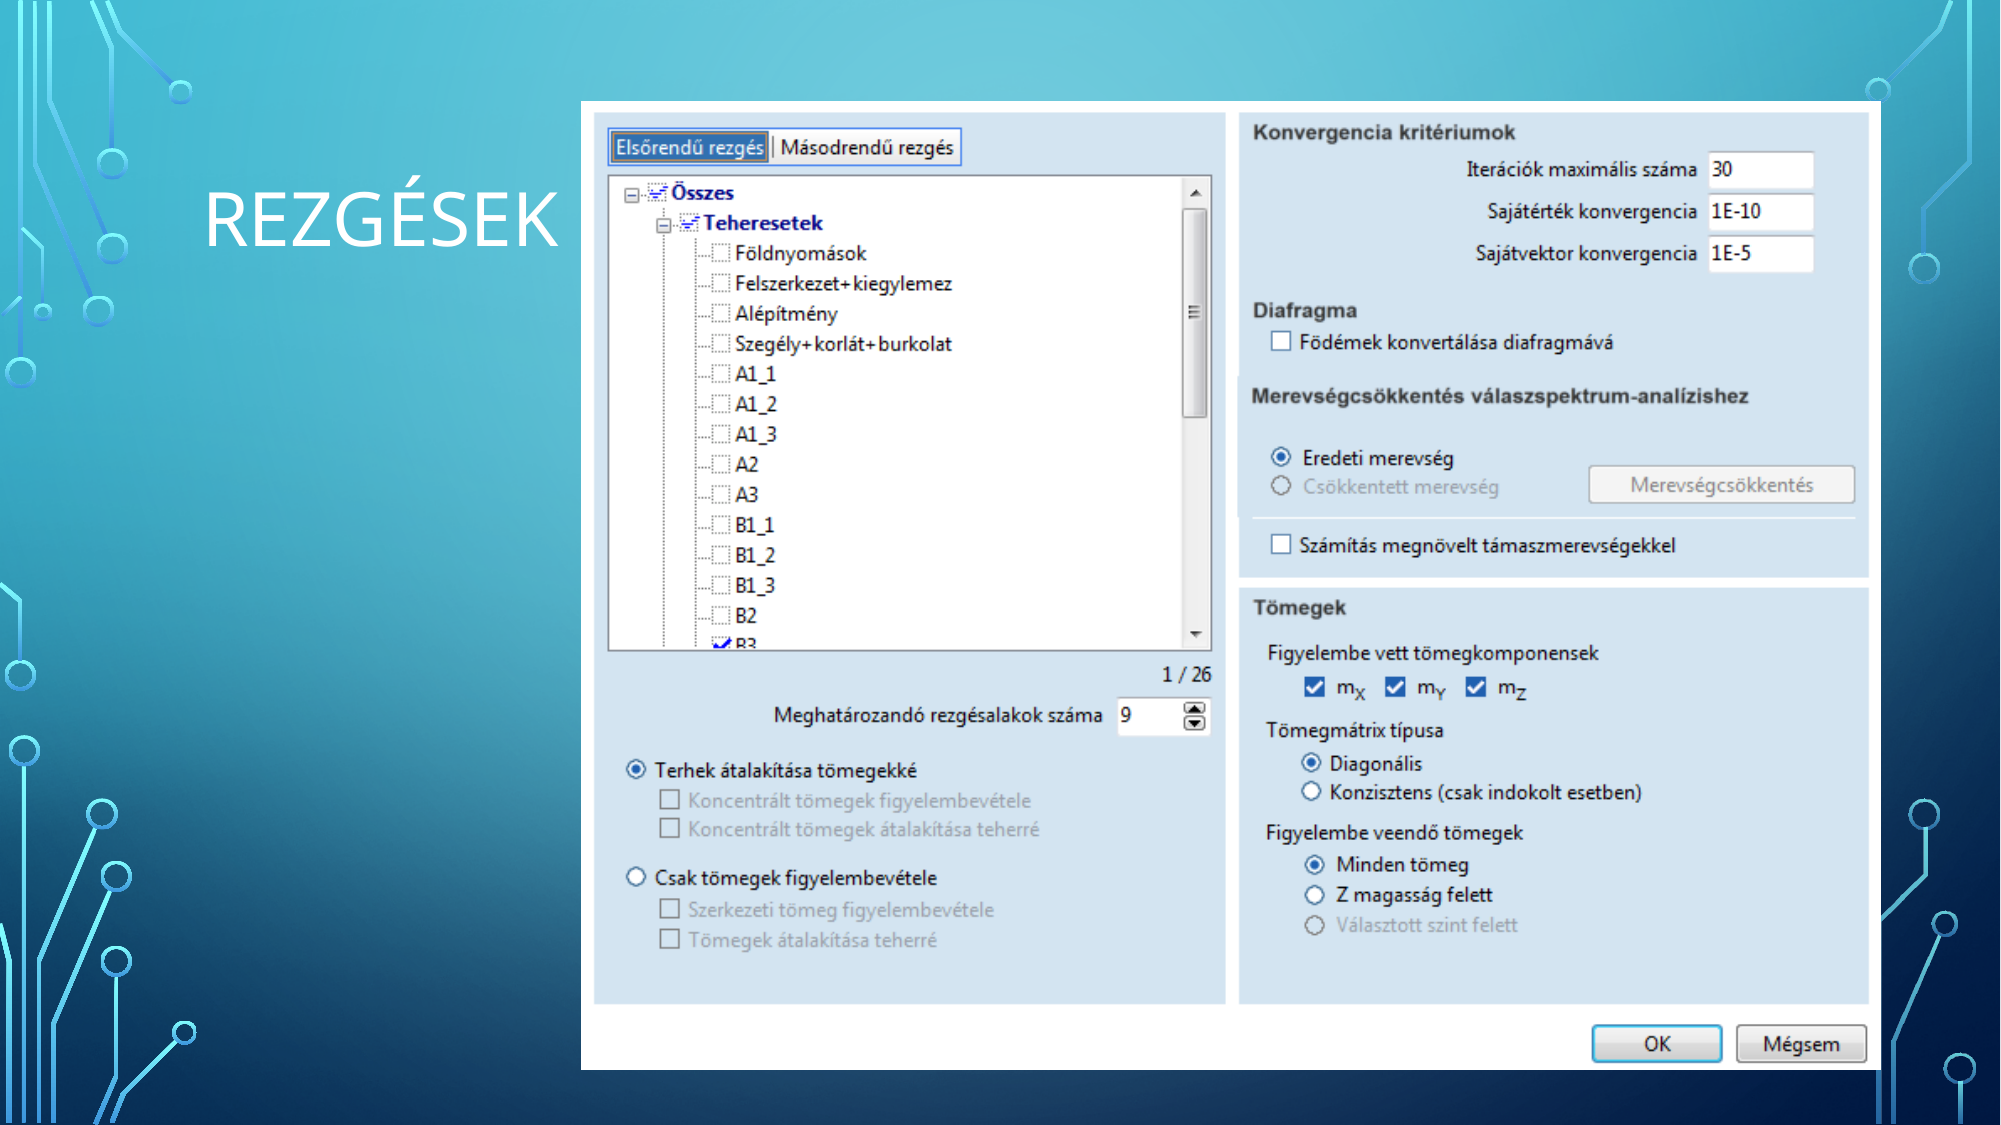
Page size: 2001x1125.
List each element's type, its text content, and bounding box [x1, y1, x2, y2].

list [581, 101, 1881, 1070]
title Rezgések [187, 101, 581, 344]
